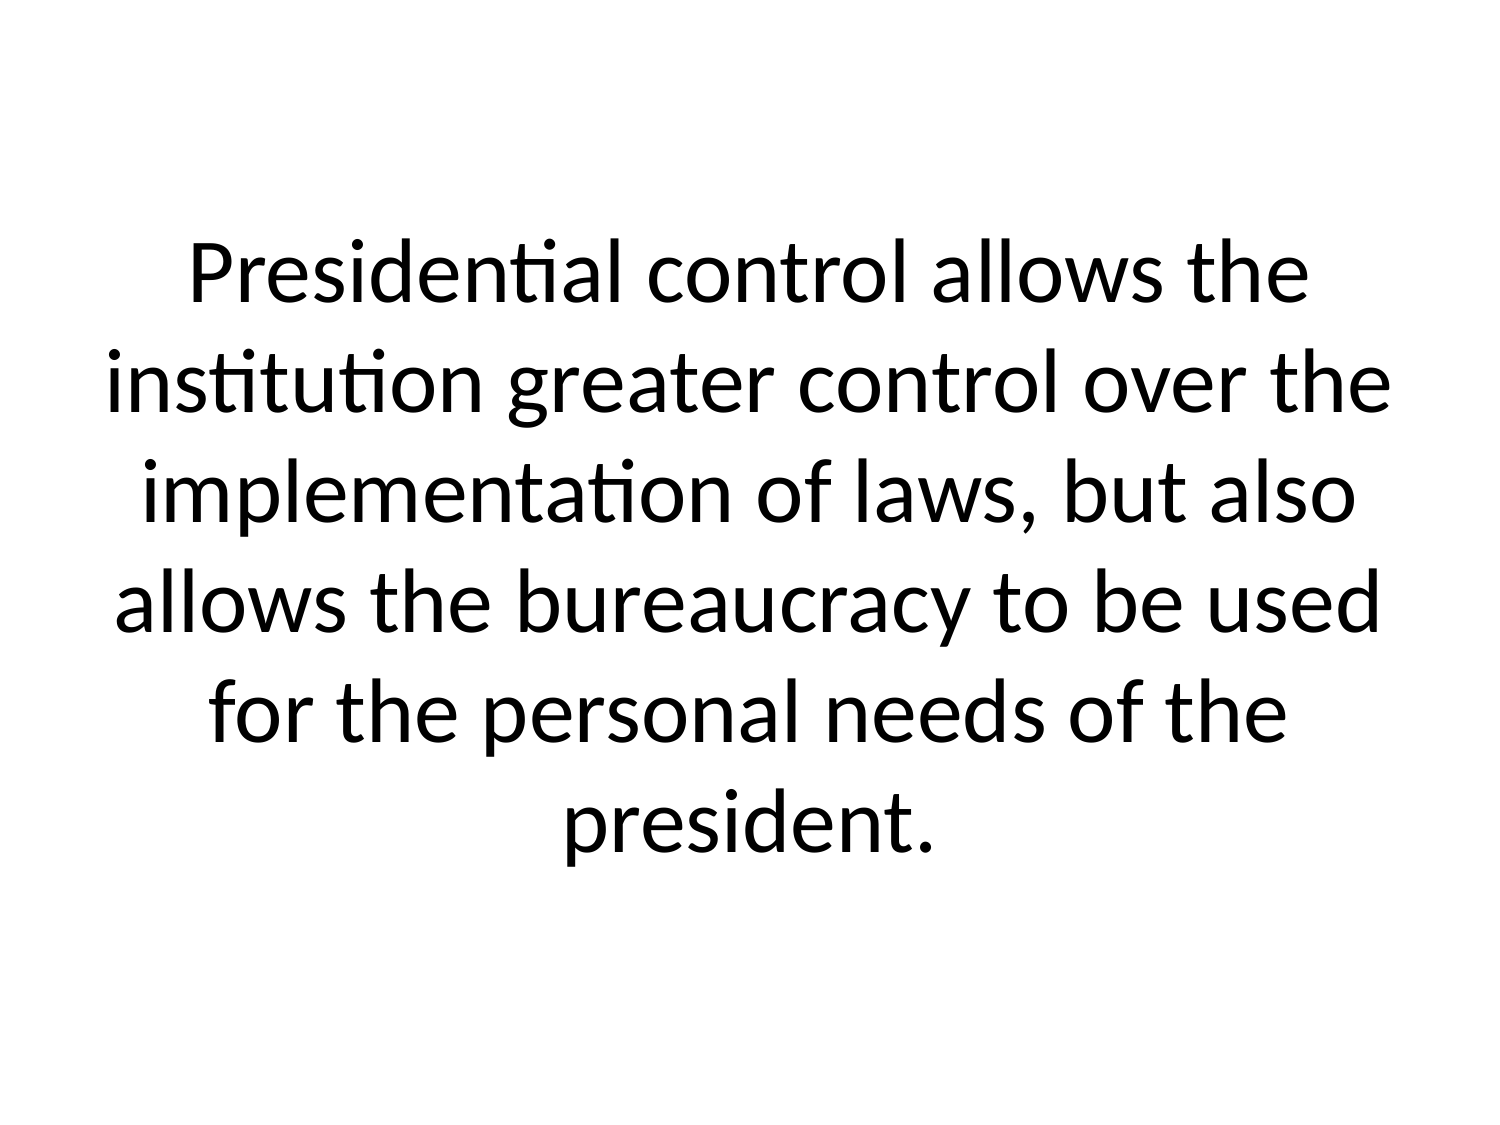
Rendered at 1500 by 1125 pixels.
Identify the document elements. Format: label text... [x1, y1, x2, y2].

title Presidential control allows the institution greater control over the implementation of laws, but also allows the bureaucracy to be used for the personal needs of the president. [74, 44, 1426, 1038]
